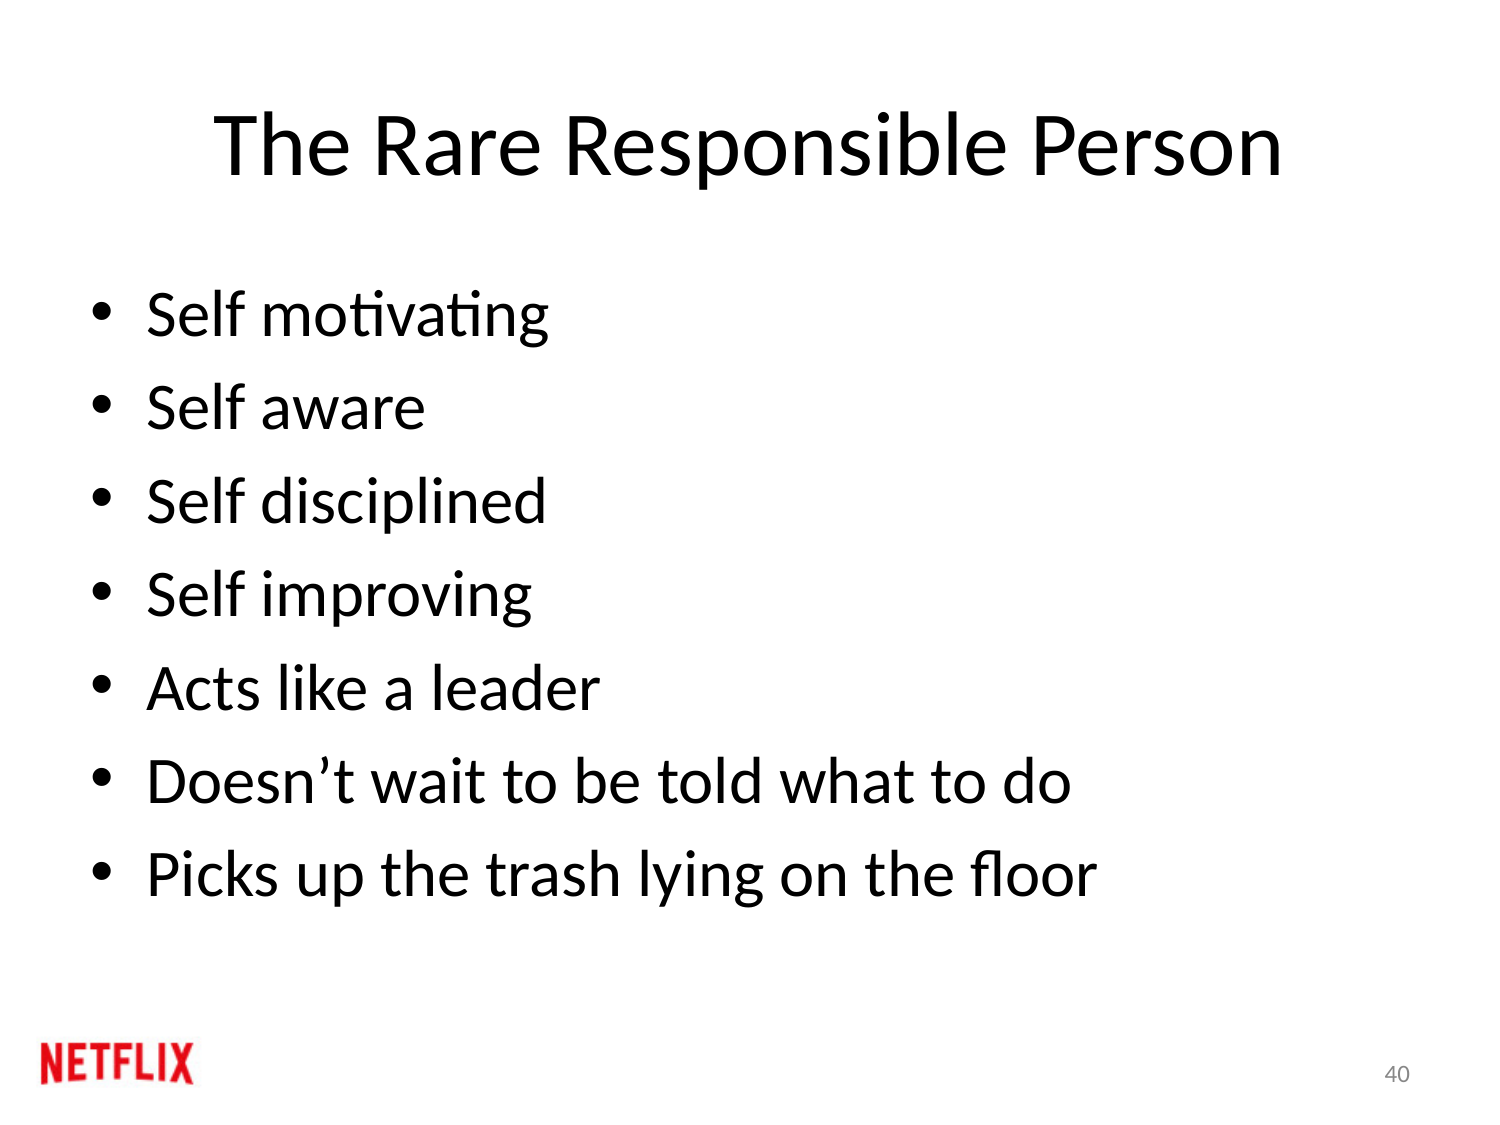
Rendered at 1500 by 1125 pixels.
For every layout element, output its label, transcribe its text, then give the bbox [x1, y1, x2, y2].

list Self motivating Self aware Self disciplined Self improving Acts like a leader Doesn’t wait to be told what to do Picks up the trash lying on the floor [75, 262, 1425, 1005]
slide_number ‹#› [1074, 1042, 1425, 1103]
picture [24, 1024, 211, 1104]
title The Rare Responsible Person [75, 45, 1425, 233]
